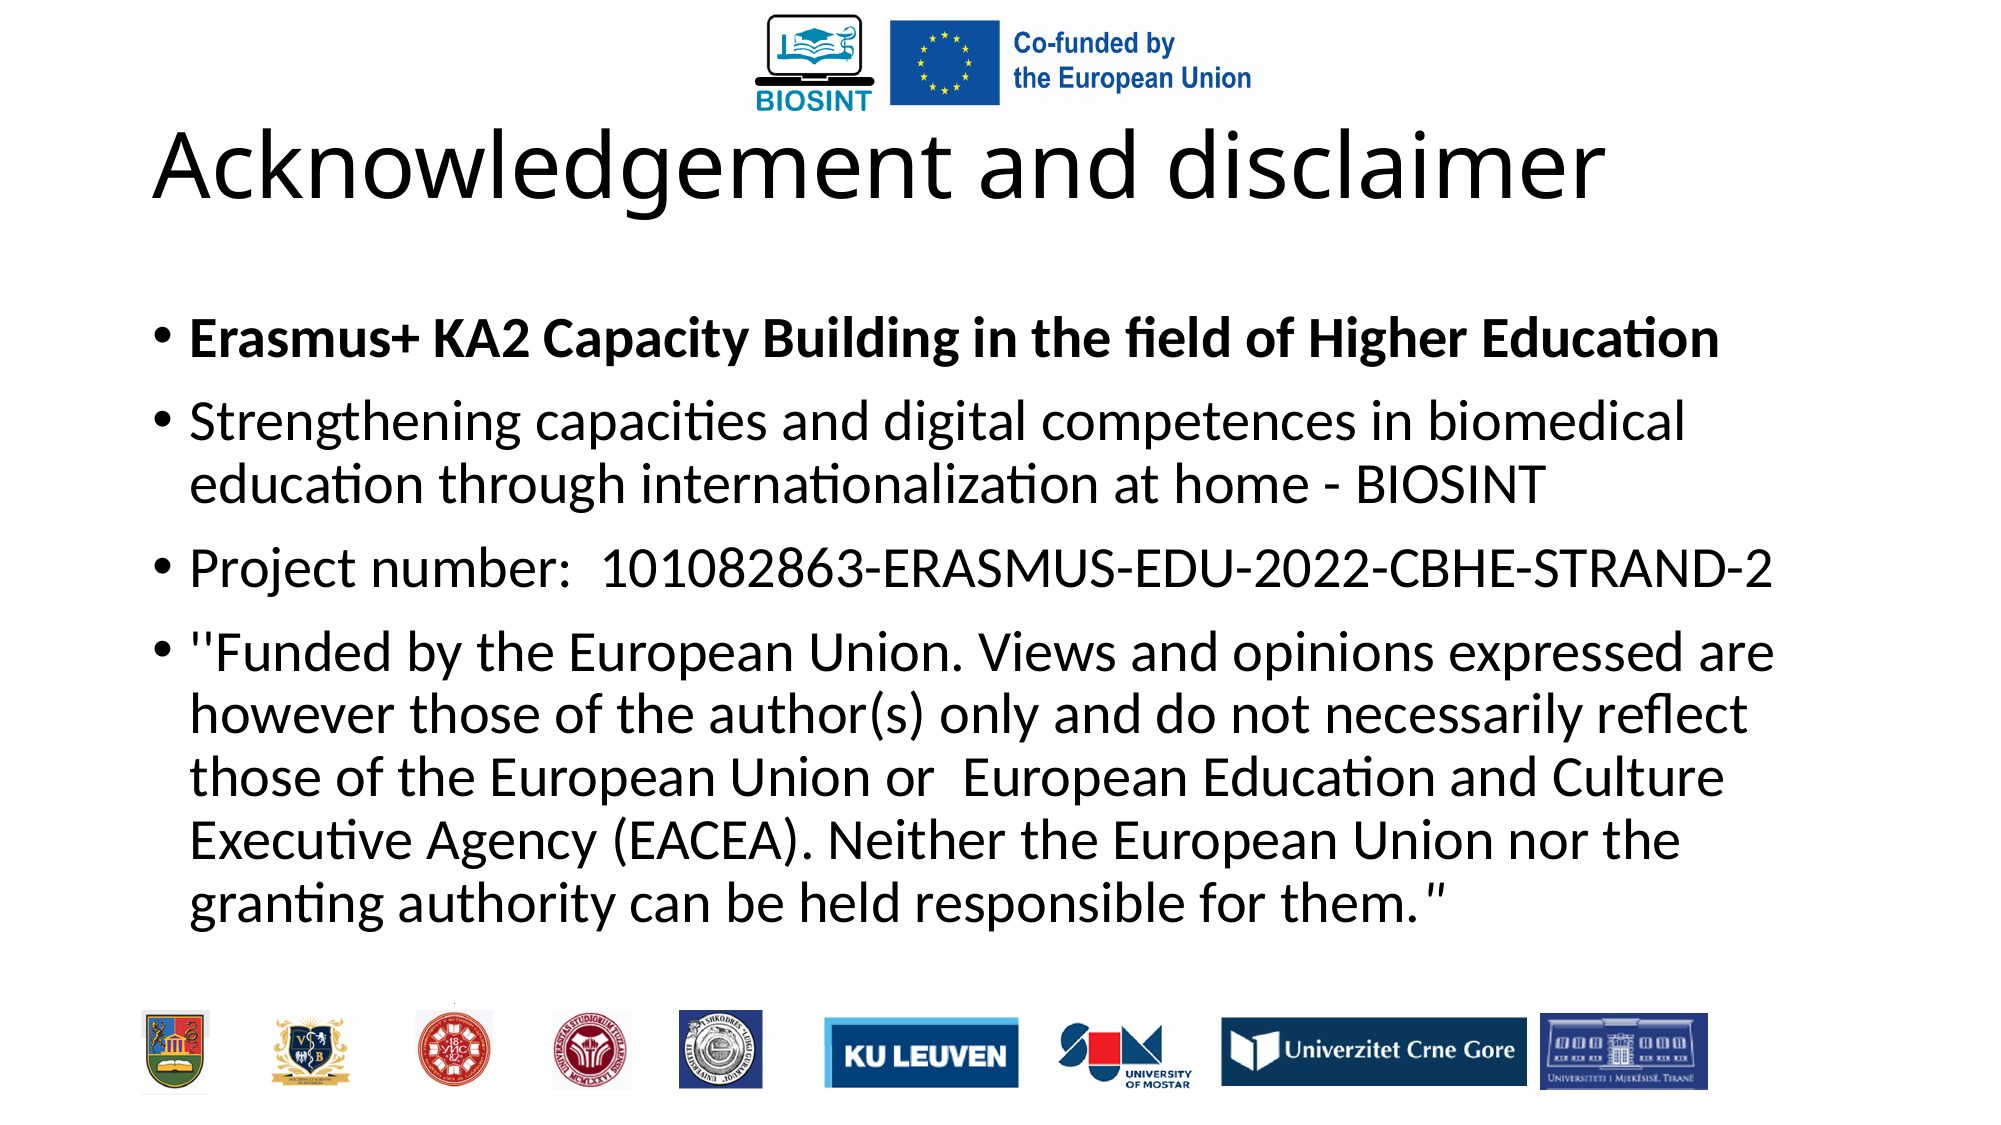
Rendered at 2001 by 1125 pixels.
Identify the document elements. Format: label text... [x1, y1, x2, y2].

picture [748, 6, 1266, 125]
list Erasmus+ KA2 Capacity Building in the field of Higher Education Strengthening capacities and digital competences in biomedical education through internationalization at home - BIOSINT Project number: 101082863-ERASMUS-EDU-2022-CBHE-STRAND-2 ''Funded by the European Union. Views and opinions expressed are however those of the author(s) only and do not necessarily reflect those of the European Union or European Education and Culture Executive Agency (EACEA). Neither the European Union nor the granting authority can be held responsible for them." [137, 299, 1863, 1014]
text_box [140, 1003, 1715, 1099]
title Acknowledgement and disclaimer [137, 59, 1863, 278]
